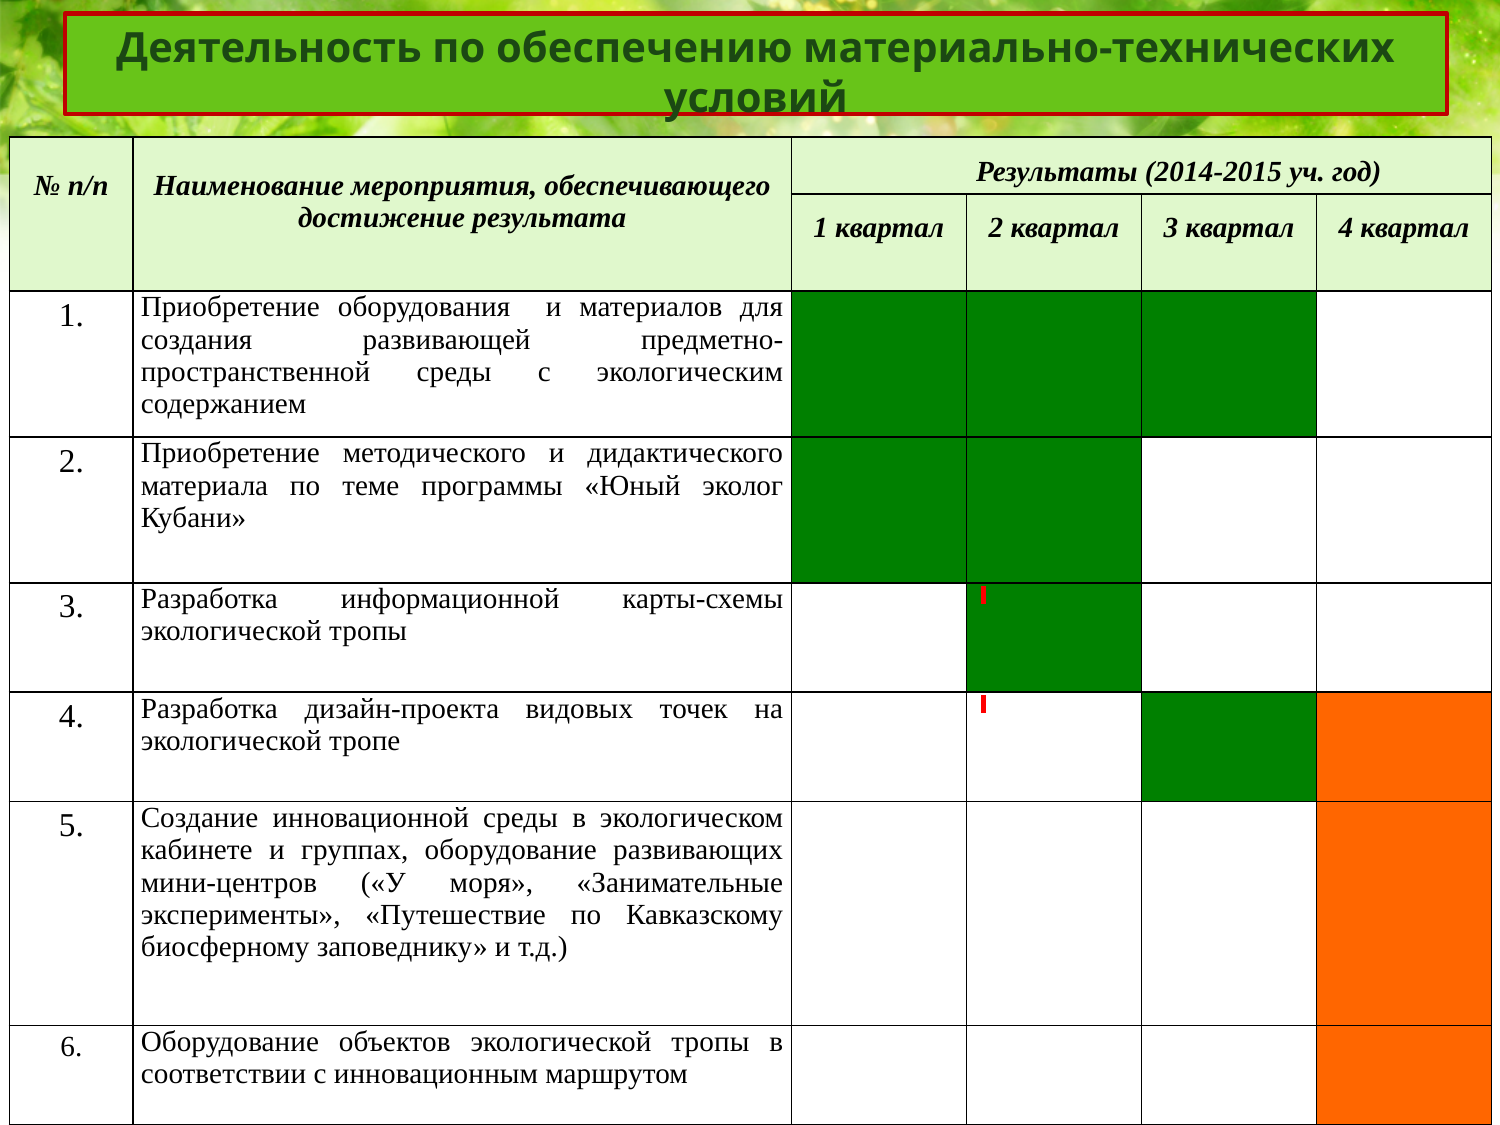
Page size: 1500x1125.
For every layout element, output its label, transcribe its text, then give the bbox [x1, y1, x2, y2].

table_cell [1142, 584, 1316, 691]
table_header Наименование мероприятия, обеспечивающего достижение результата [134, 138, 791, 290]
table_cell 5. [10, 802, 132, 1025]
table_cell [1317, 693, 1491, 801]
table_cell [967, 438, 1141, 582]
table_cell 4. [10, 693, 132, 801]
table_cell [967, 802, 1141, 1025]
table_cell Приобретение оборудования и материалов для создания развивающей предметно-пространственной среды с экологическим содержанием [134, 292, 791, 436]
table_cell [792, 292, 966, 436]
picture [0, 0, 1500, 1125]
table_cell [967, 1026, 1141, 1124]
table_cell [792, 693, 966, 801]
table_cell Приобретение методического и дидактического материала по теме программы «Юный эколог Кубани» [134, 438, 791, 582]
table_cell 4 квартал [1317, 195, 1491, 290]
table_cell Создание инновационной среды в экологическом кабинете и группах, оборудование развивающих мини-центров («У моря», «Занимательные эксперименты», «Путешествие по Кавказскому биосферному заповеднику» и т.д.) [134, 802, 791, 1025]
table_cell 3. [10, 584, 132, 691]
table_cell [967, 693, 1141, 801]
table_cell [1142, 438, 1316, 582]
table_cell [1317, 802, 1491, 1025]
table_cell [967, 584, 1141, 691]
table_cell [1142, 292, 1316, 436]
table_header Результаты (2014-2015 уч. год) [792, 138, 1491, 193]
table_cell Разработка дизайн-проекта видовых точек на экологической тропе [134, 693, 791, 801]
table_cell 3 квартал [1142, 195, 1316, 290]
table_cell [792, 438, 966, 582]
table_cell [1142, 802, 1316, 1025]
table_cell [1317, 292, 1491, 436]
table_cell [967, 292, 1141, 436]
table_cell [1317, 584, 1491, 691]
table_cell 6. [10, 1026, 132, 1124]
table_cell [1317, 438, 1491, 582]
table_cell Оборудование объектов экологической тропы в соответствии с инновационным маршрутом [134, 1026, 791, 1124]
table_cell [792, 1026, 966, 1124]
table_cell [1142, 693, 1316, 801]
table_cell Разработка информационной карты-схемы экологической тропы [134, 584, 791, 691]
table_cell [792, 584, 966, 691]
table_cell 1. [10, 292, 132, 436]
table_cell [1317, 1026, 1491, 1124]
text_box Деятельность по обеспечению материально-технических условий [63, 11, 1449, 116]
table_cell [1142, 1026, 1316, 1124]
table_cell [792, 802, 966, 1025]
table_cell 2. [10, 438, 132, 582]
table_cell 2 квартал [967, 195, 1141, 290]
table_header № п/п [10, 138, 132, 290]
table_cell 1 квартал [792, 195, 966, 290]
